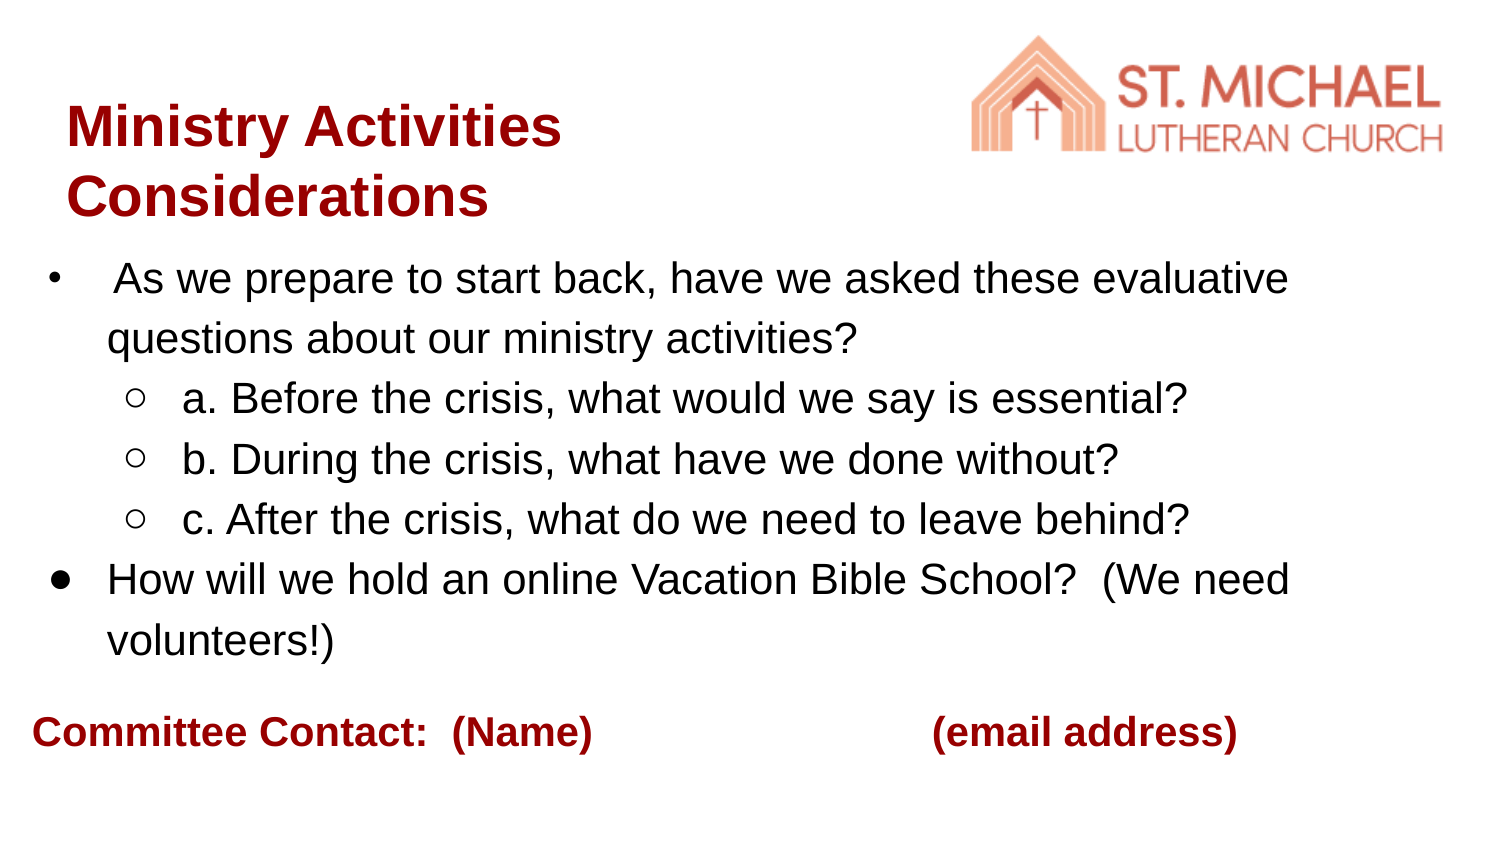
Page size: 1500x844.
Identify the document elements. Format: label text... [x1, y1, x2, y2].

title Ministry Activities Considerations [51, 72, 956, 167]
picture [961, 22, 1450, 168]
list As we prepare to start back, have we asked these evaluative questions about our ministry activities? a. Before the crisis, what would we say is essential? b. During the crisis, what have we done without? c. After the crisis, what do we need to leave behind? How will we hold an online Vacation Bible School? (We need volunteers!) Committee Contact: (Name) (email address) [16, 226, 1479, 787]
